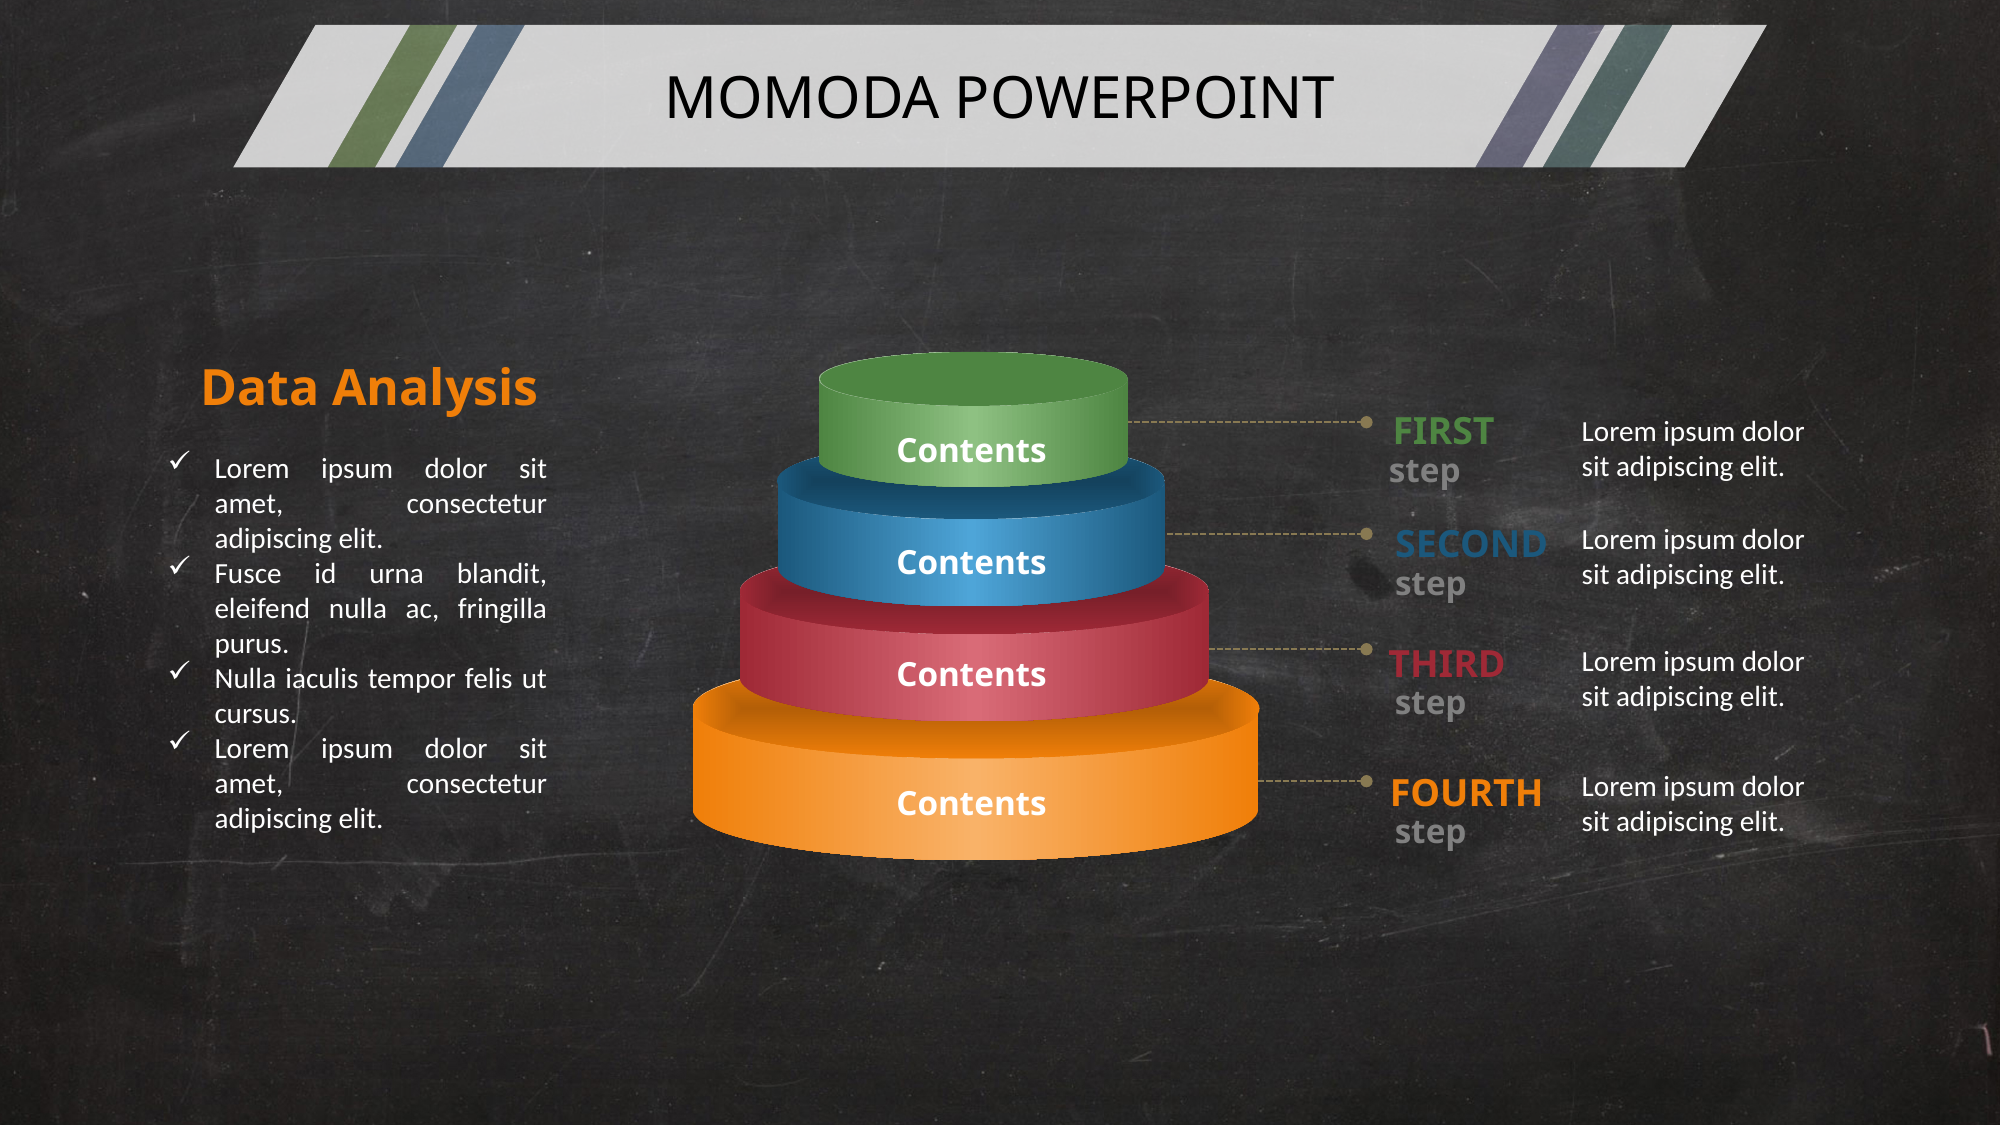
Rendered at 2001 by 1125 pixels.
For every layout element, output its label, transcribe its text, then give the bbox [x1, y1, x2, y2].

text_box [818, 351, 1128, 487]
text_box [1544, 23, 1671, 169]
text_box [396, 23, 524, 169]
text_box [152, 348, 586, 846]
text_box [1165, 512, 1839, 611]
text_box [373, 23, 480, 169]
text_box [1476, 23, 1604, 169]
text_box [231, 23, 412, 169]
text_box MOMODA POWERPOINT [609, 53, 1390, 139]
picture [0, 0, 2000, 1125]
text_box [777, 441, 1165, 607]
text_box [1128, 400, 1839, 498]
text_box [329, 23, 456, 169]
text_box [739, 547, 1210, 722]
text_box [1520, 23, 1627, 169]
text_box [1588, 23, 1769, 169]
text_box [1210, 632, 1839, 730]
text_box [1260, 760, 1839, 859]
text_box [692, 656, 1260, 861]
text_box [440, 23, 1560, 169]
